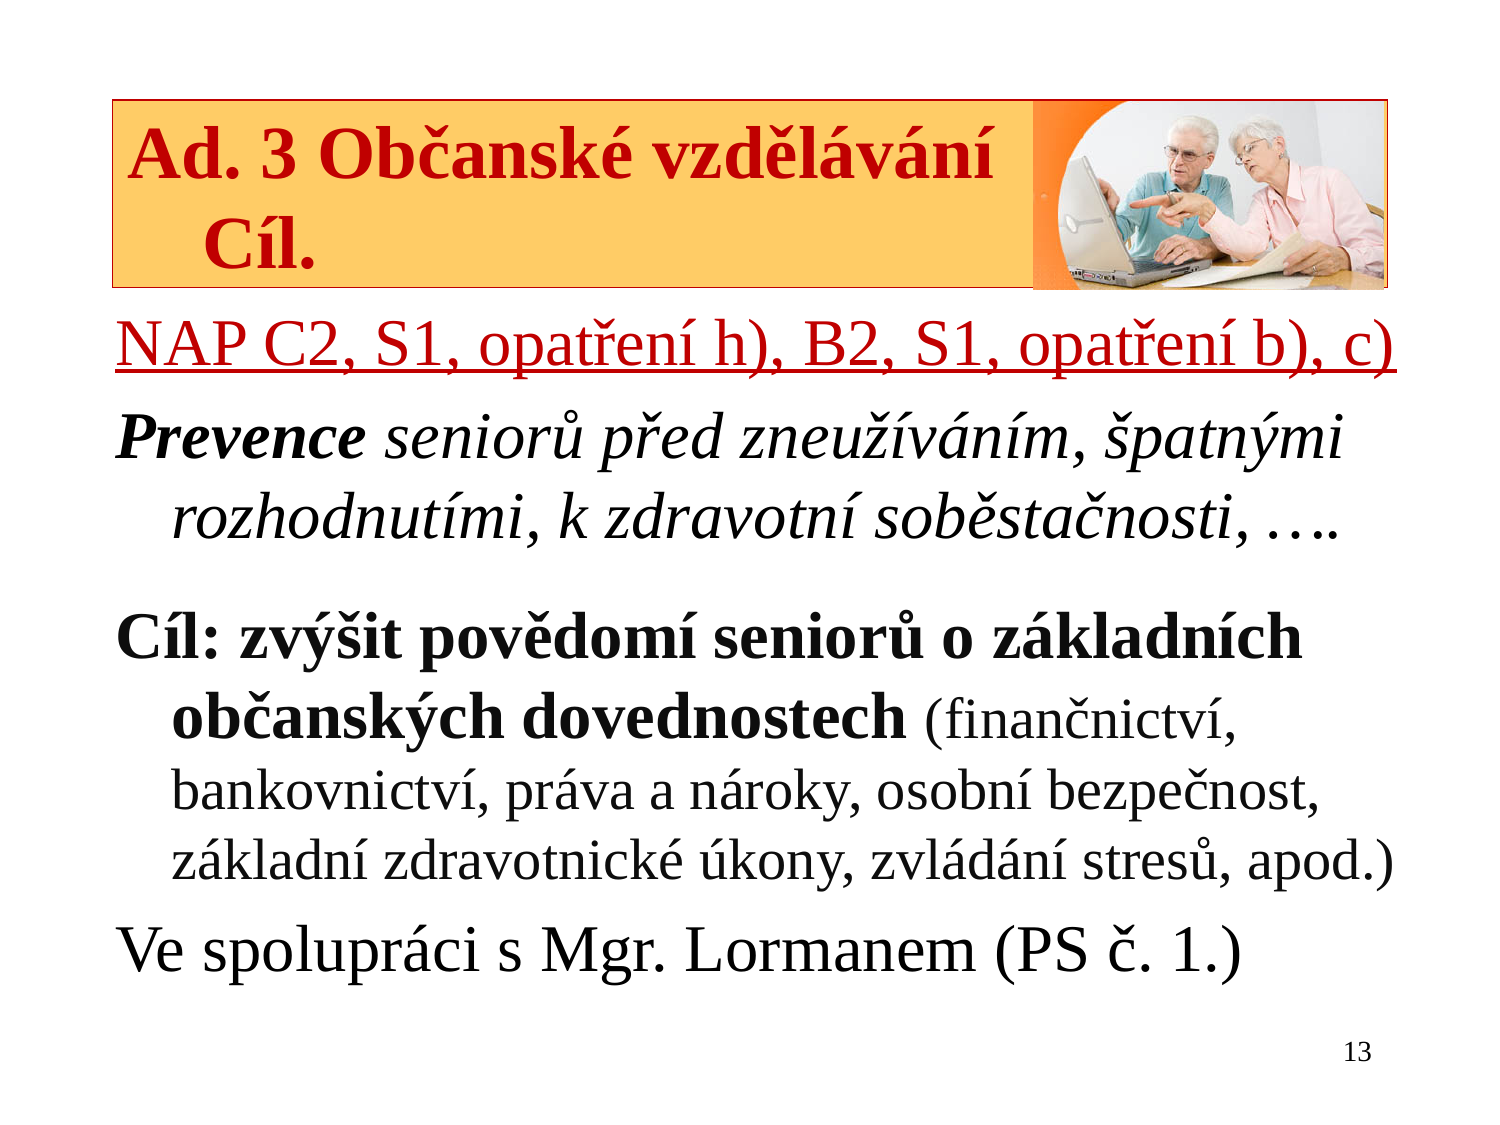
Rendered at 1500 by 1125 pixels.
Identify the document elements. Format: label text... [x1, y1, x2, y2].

list NAP C2, S1, opatření h), B2, S1, opatření b), c) Prevence seniorů před zneužíváním, špatnými rozhodnutími, k zdravotní soběstačnosti, …. Cíl: zvýšit povědomí seniorů o základních občanských dovednostech (finančnictví, bankovnictví, práva a nároky, osobní bezpečnost, základní zdravotnické úkony, zvládání stresů, apod.) Ve spolupráci s Mgr. Lormanem (PS č. 1.) [100, 290, 1448, 1036]
slide_number 13 [1074, 1024, 1388, 1101]
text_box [1033, 101, 1384, 290]
title Ad. 3 Občanské vzdělávání Cíl. [112, 99, 1388, 288]
